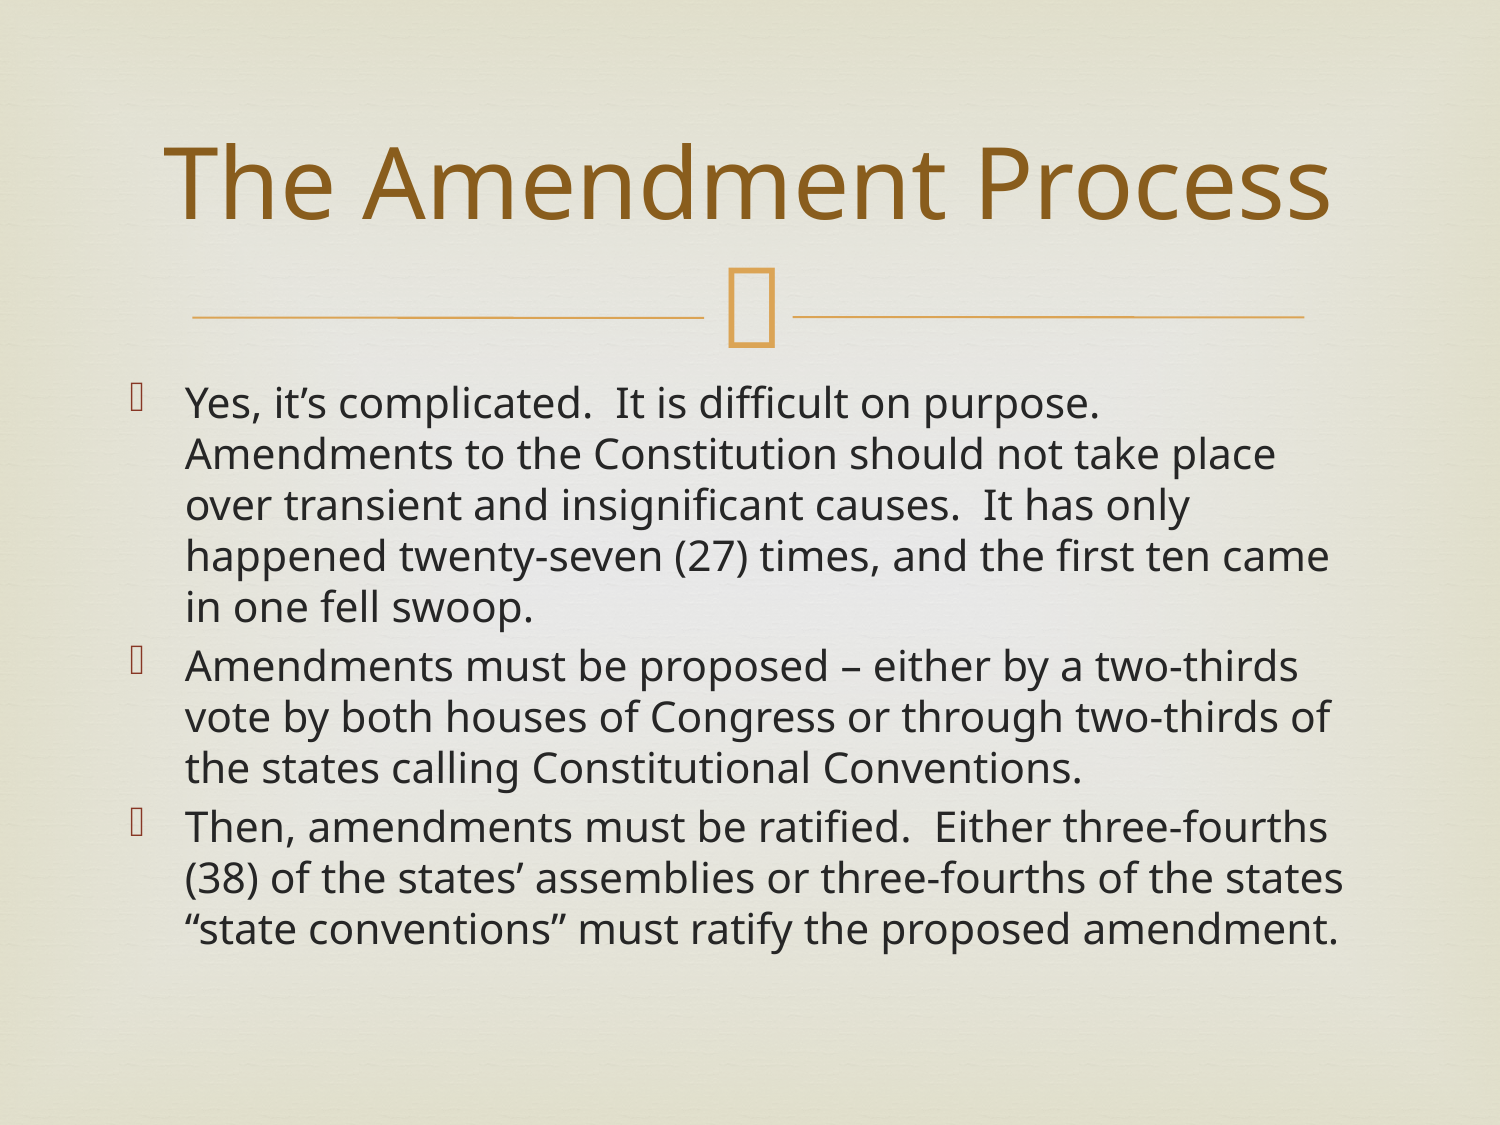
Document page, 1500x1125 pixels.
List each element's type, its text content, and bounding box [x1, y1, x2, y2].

title The Amendment Process [112, 93, 1386, 267]
list Yes, it’s complicated. It is difficult on purpose. Amendments to the Constitution should not take place over transient and insignificant causes. It has only happened twenty-seven (27) times, and the first ten came in one fell swoop. Amendments must be proposed – either by a two-thirds vote by both houses of Congress or through two-thirds of the states calling Constitutional Conventions. Then, amendments must be ratified. Either three-fourths (38) of the states’ assemblies or three-fourths of the states “state conventions” must ratify the proposed amendment. [114, 368, 1386, 1005]
